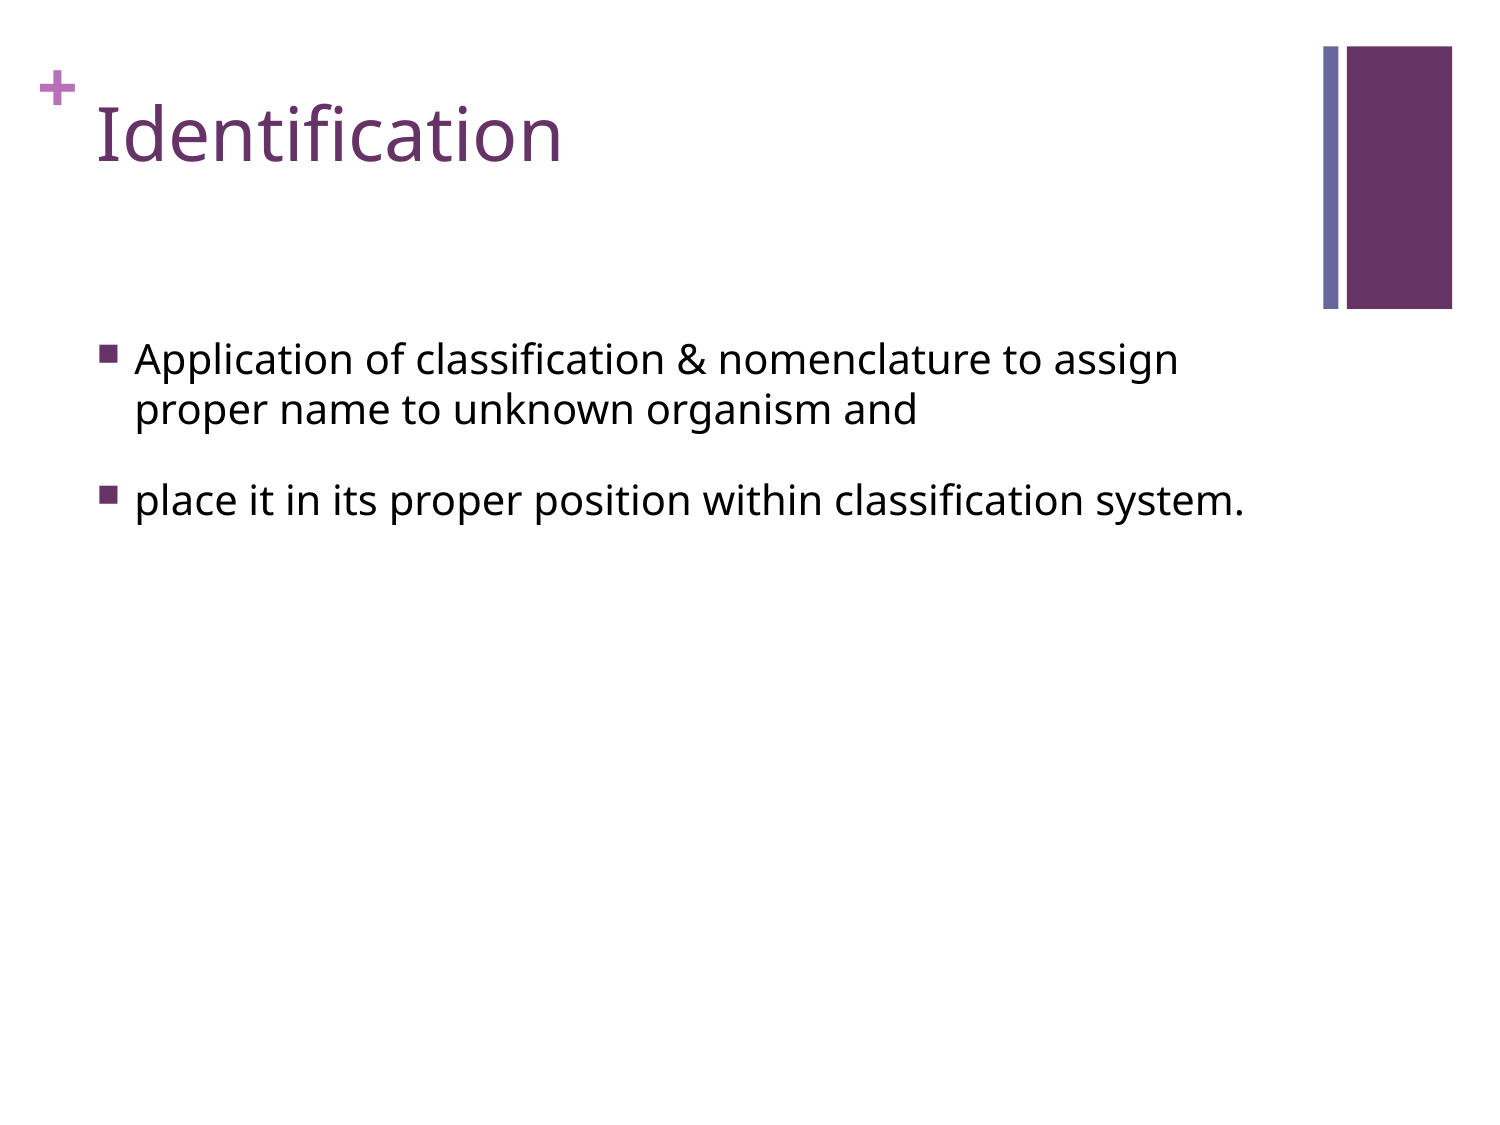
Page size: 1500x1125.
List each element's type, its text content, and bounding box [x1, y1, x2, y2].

list Application of classification & nomenclature to assign proper name to unknown organism and place it in its proper position within classification system. [81, 324, 1322, 1005]
title Identification [81, 79, 1322, 263]
